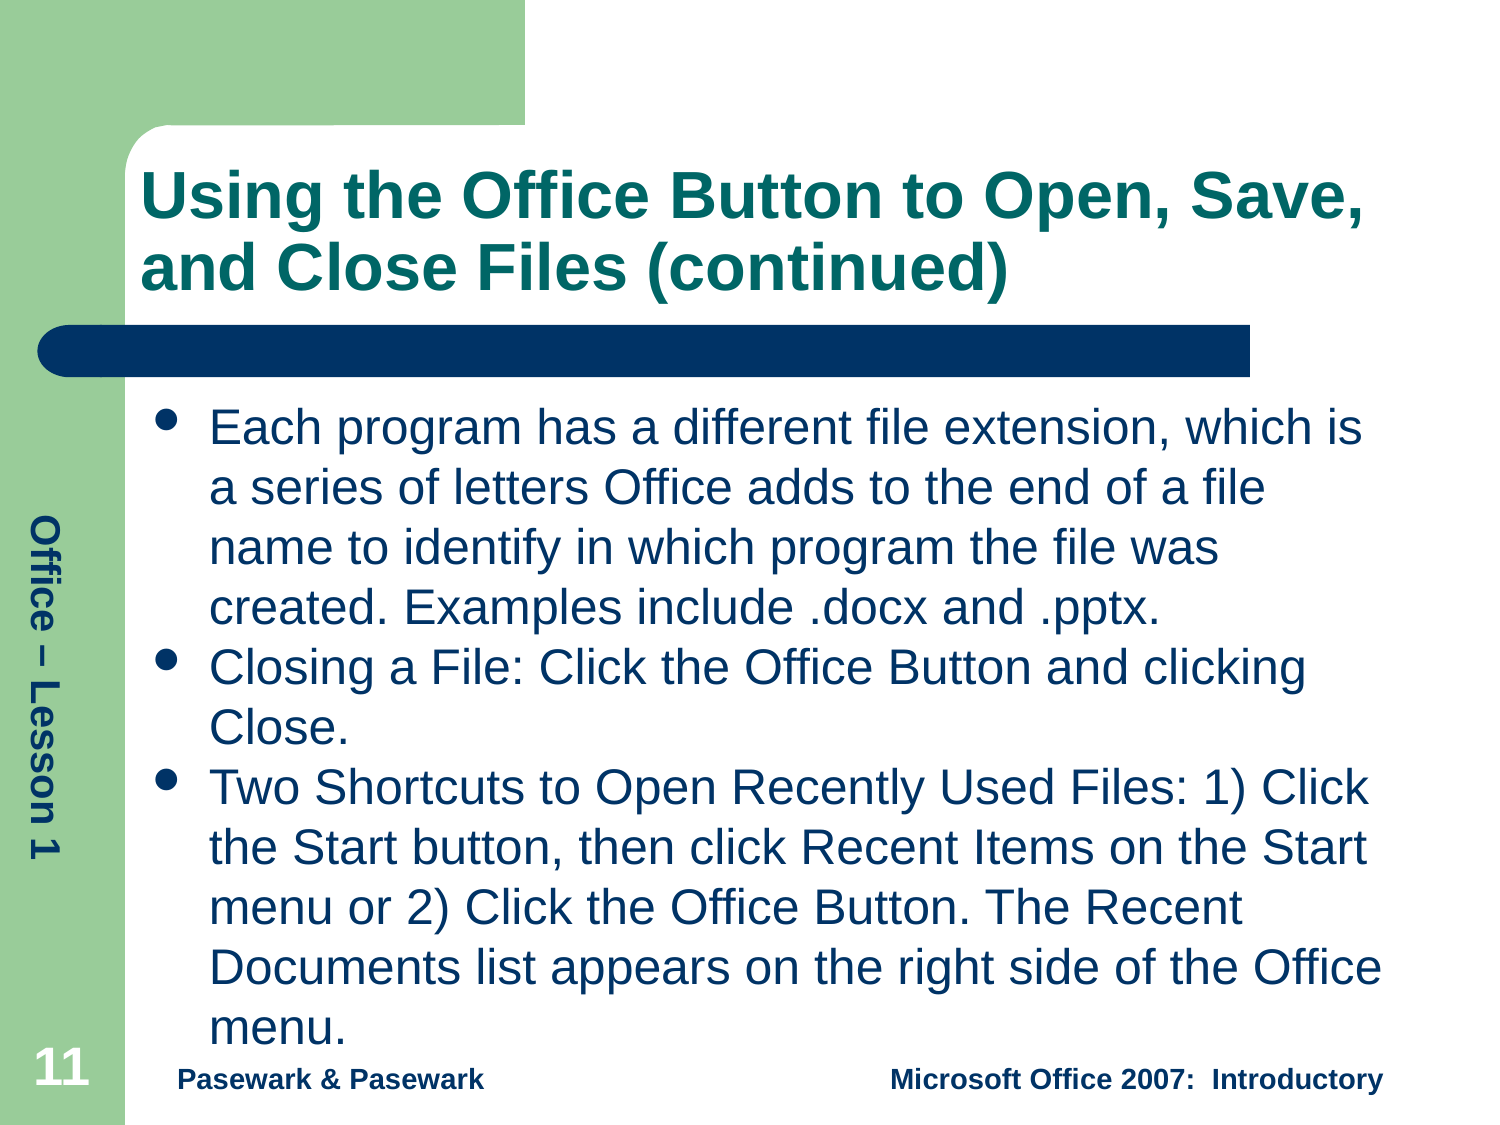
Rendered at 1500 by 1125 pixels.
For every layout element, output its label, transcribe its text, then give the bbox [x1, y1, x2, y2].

title Using the Office Button to Open, Save, and Close Files (continued) [124, 124, 1426, 313]
list Each program has a different file extension, which is a series of letters Office adds to the end of a file name to identify in which program the file was created. Examples include .docx and .pptx. Closing a File: Click the Office Button and clicking Close. Two Shortcuts to Open Recently Used Files: 1) Click the Start button, then click Recent Items on the Start menu or 2) Click the Office Button. The Recent Documents list appears on the right side of the Office menu. [137, 387, 1413, 1038]
slide_number Pasewark & Pasewark [149, 1038, 500, 1104]
footer Microsoft Office 2007: Introductory [874, 1024, 1426, 1104]
slide_number 11 [13, 1023, 111, 1105]
